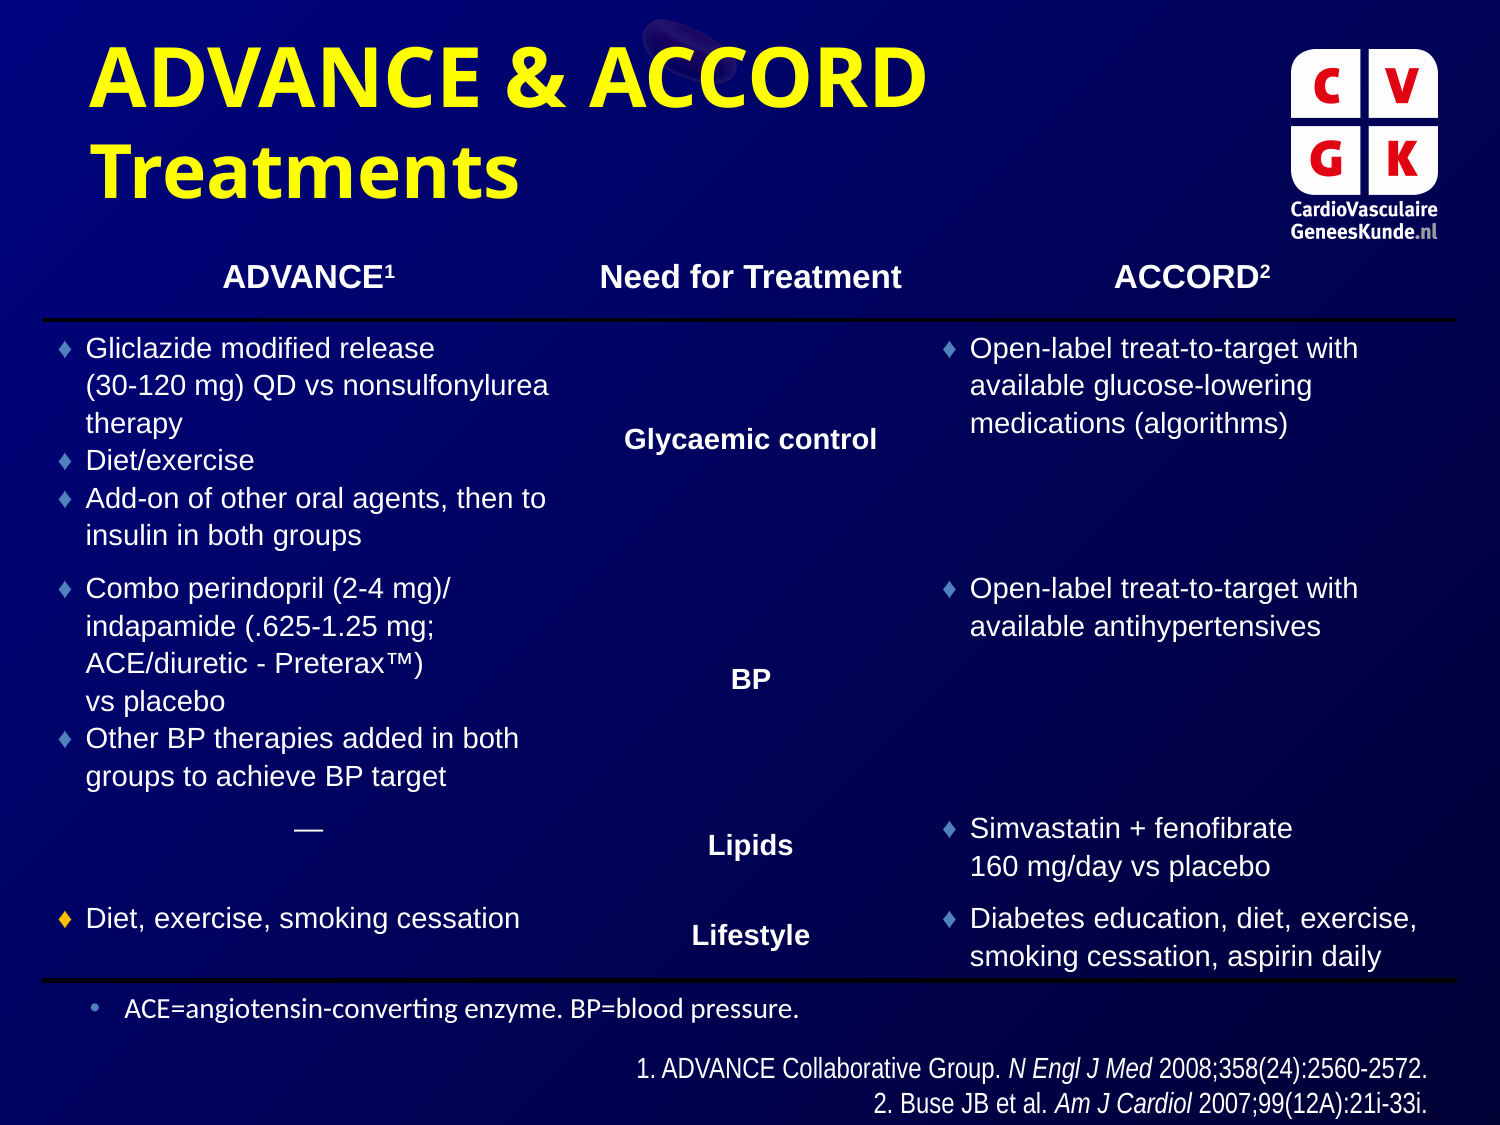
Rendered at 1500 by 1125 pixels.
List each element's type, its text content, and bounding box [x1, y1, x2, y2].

table_cell Gliclazide modified release (30-120 mg) QD vs nonsulfonylurea therapy Diet/exercise Add-on of other oral agents, then to insulin in both groups [42, 322, 575, 560]
table_cell BP [575, 560, 927, 800]
table_cell — [42, 800, 575, 890]
table_header ACCORD2 [927, 235, 1457, 318]
table_cell Lifestyle [575, 890, 927, 978]
table_cell Glycaemic control [575, 322, 927, 560]
table_header ADVANCE1 [42, 235, 575, 318]
text_box ADVANCE & ACCORD Treatments [74, 25, 1419, 213]
text_box 1. ADVANCE Collaborative Group. N Engl J Med 2008;358(24):2560-2572. 2. Buse JB et al. Am J Cardiol 2007;99(12A):21i-33i. [75, 1042, 1444, 1098]
table_cell Simvastatin + fenofibrate 160 mg/day vs placebo [927, 800, 1457, 890]
table_cell Open-label treat-to-target with available glucose-lowering medications (algorithms) [927, 322, 1457, 560]
table_cell Diet, exercise, smoking cessation [42, 890, 575, 978]
text_box ACE=angiotensin-converting enzyme. BP=blood pressure. [75, 982, 1444, 1038]
table_cell Combo perindopril (2-4 mg)/ indapamide (.625-1.25 mg; ACE/diuretic - Preterax™) vs placebo Other BP therapies added in both groups to achieve BP target [42, 560, 575, 800]
table_cell Open-label treat-to-target with available antihypertensives [927, 560, 1457, 800]
picture [1291, 49, 1438, 235]
table_cell Lipids [575, 800, 927, 890]
table_cell Diabetes education, diet, exercise, smoking cessation, aspirin daily [927, 890, 1457, 978]
table_header Need for Treatment [575, 235, 927, 318]
